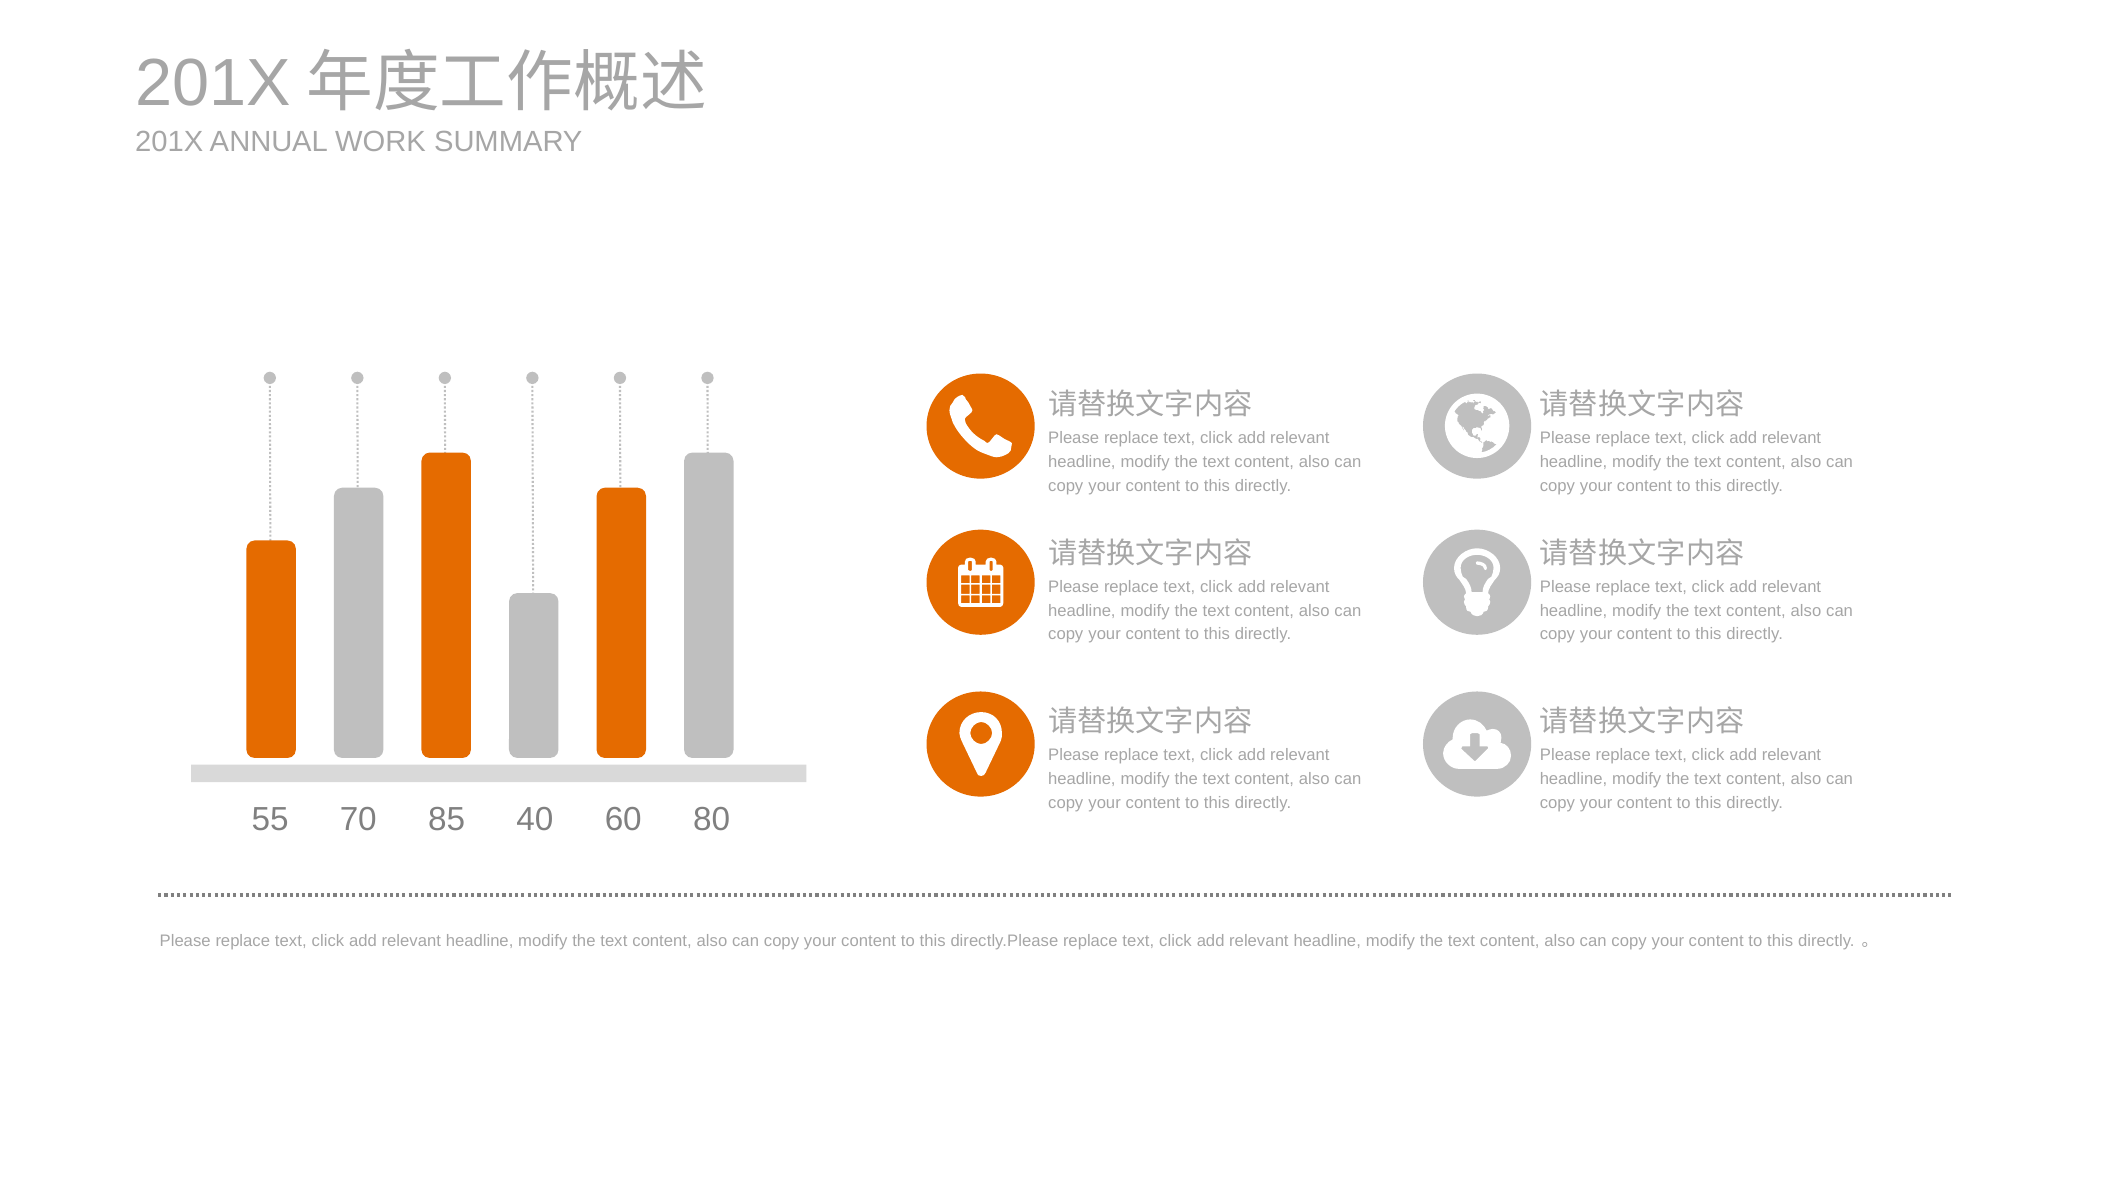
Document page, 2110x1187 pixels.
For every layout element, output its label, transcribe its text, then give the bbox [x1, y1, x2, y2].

text_box 40 [516, 789, 554, 837]
text_box 201X年度工作概述 [135, 38, 783, 119]
text_box 70 [339, 789, 377, 837]
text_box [926, 529, 1035, 635]
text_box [333, 377, 384, 758]
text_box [926, 691, 1035, 797]
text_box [684, 377, 734, 758]
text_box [1048, 695, 1383, 811]
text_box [1539, 695, 1874, 811]
text_box 201X ANNUAL WORK SUMMARY [135, 122, 596, 158]
text_box 80 [692, 789, 731, 837]
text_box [596, 377, 646, 758]
text_box [190, 763, 807, 783]
text_box Please replace text, click add relevant headline, modify the text content, also can copy your content to this directly.Please replace text, click add relevant headline, modify the text content, also can copy your content to this directly.。 [159, 925, 1950, 950]
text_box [926, 373, 1035, 479]
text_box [1048, 378, 1392, 494]
text_box 60 [604, 789, 642, 837]
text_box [246, 377, 296, 758]
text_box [1422, 529, 1532, 635]
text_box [421, 377, 471, 758]
text_box 85 [428, 789, 466, 837]
text_box 55 [251, 789, 289, 837]
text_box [509, 377, 559, 758]
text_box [1539, 378, 1874, 494]
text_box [1048, 527, 1383, 643]
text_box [1422, 373, 1532, 479]
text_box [1539, 527, 1874, 643]
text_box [1422, 691, 1532, 797]
